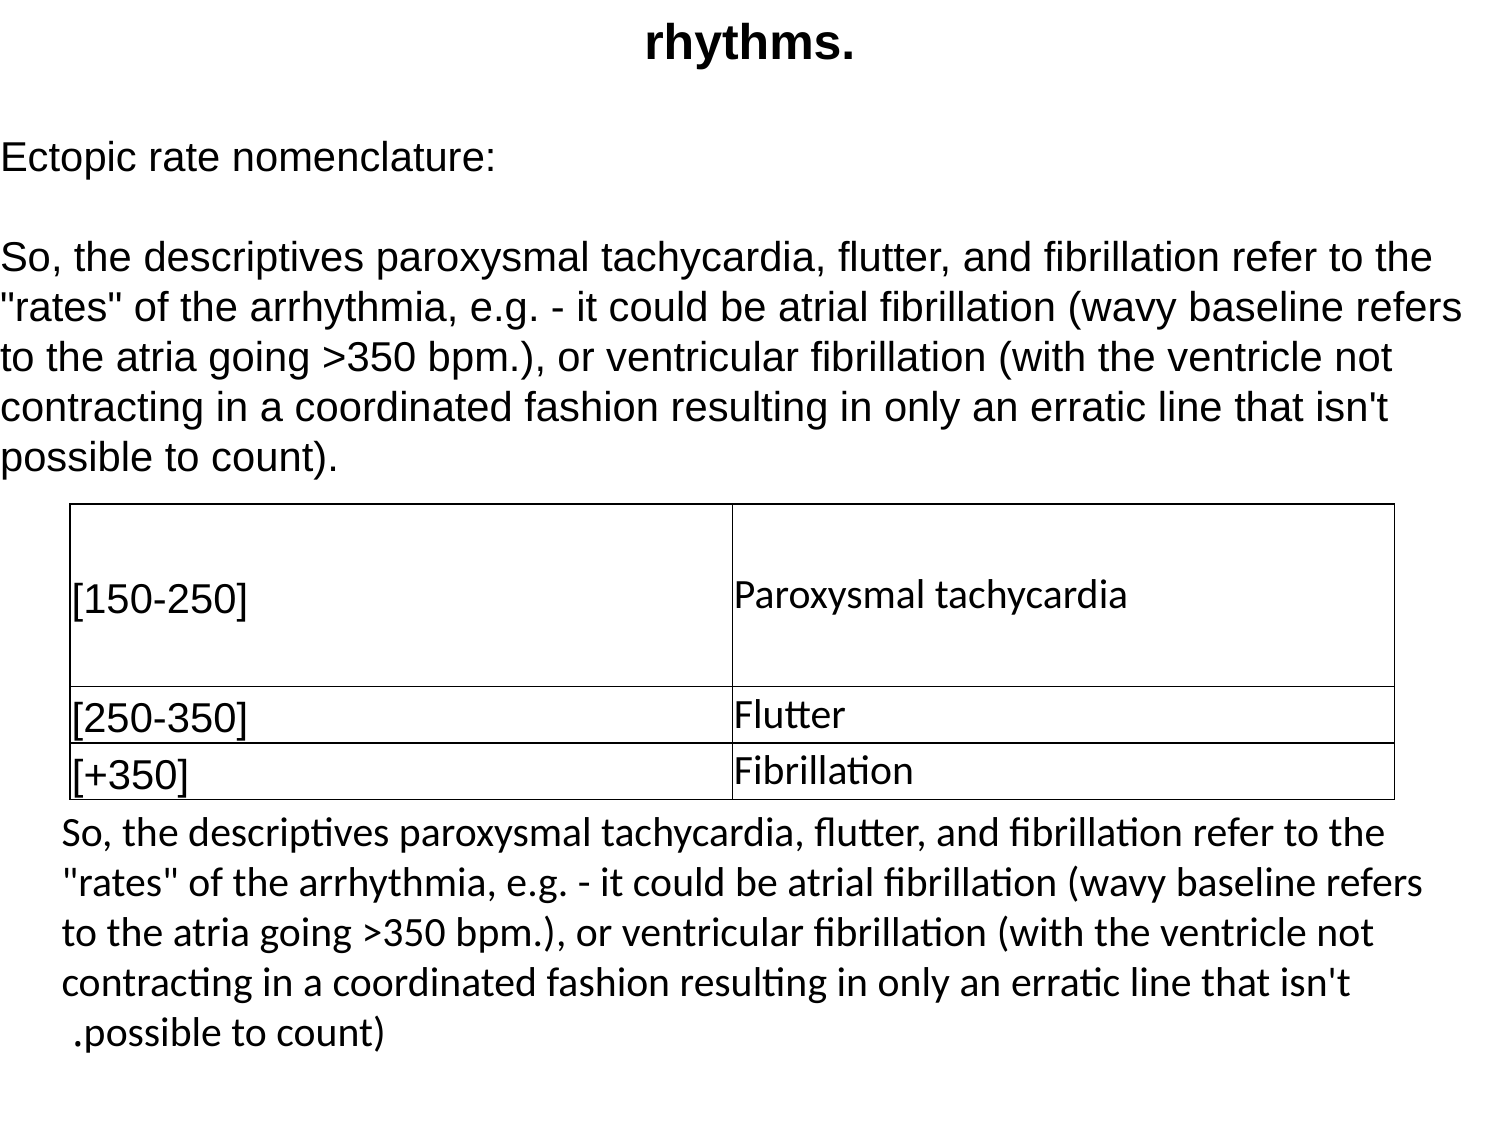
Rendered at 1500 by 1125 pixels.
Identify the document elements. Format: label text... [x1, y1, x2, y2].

table_cell Fibrillation [733, 744, 1394, 796]
text_box So, the descriptives paroxysmal tachycardia, flutter, and fibrillation refer to the "rates" of the arrhythmia, e.g. - it could be atrial fibrillation (wavy baseline refers to the atria going >350 bpm.), or ventricular fibrillation (with the ventricle not contracting in a coordinated fashion resulting in only an erratic line that isn't possible to count). [46, 796, 1454, 1062]
table_header [150-250] [71, 505, 732, 686]
table_cell [250-350] [71, 687, 732, 742]
table_cell [350+] [71, 744, 732, 796]
table_header Paroxysmal tachycardia [733, 505, 1394, 686]
text_box rhythms. Ectopic rate nomenclature: So, the descriptives paroxysmal tachycardia, flutter, and fibrillation refer to the "rates" of the arrhythmia, e.g. - it could be atrial fibrillation (wavy baseline refers to the atria going >350 bpm.), or ventricular fibrillation (with the ventricle not contracting in a coordinated fashion resulting in only an erratic line that isn't possible to count). [0, 2, 1500, 488]
table_cell Flutter [733, 687, 1394, 742]
